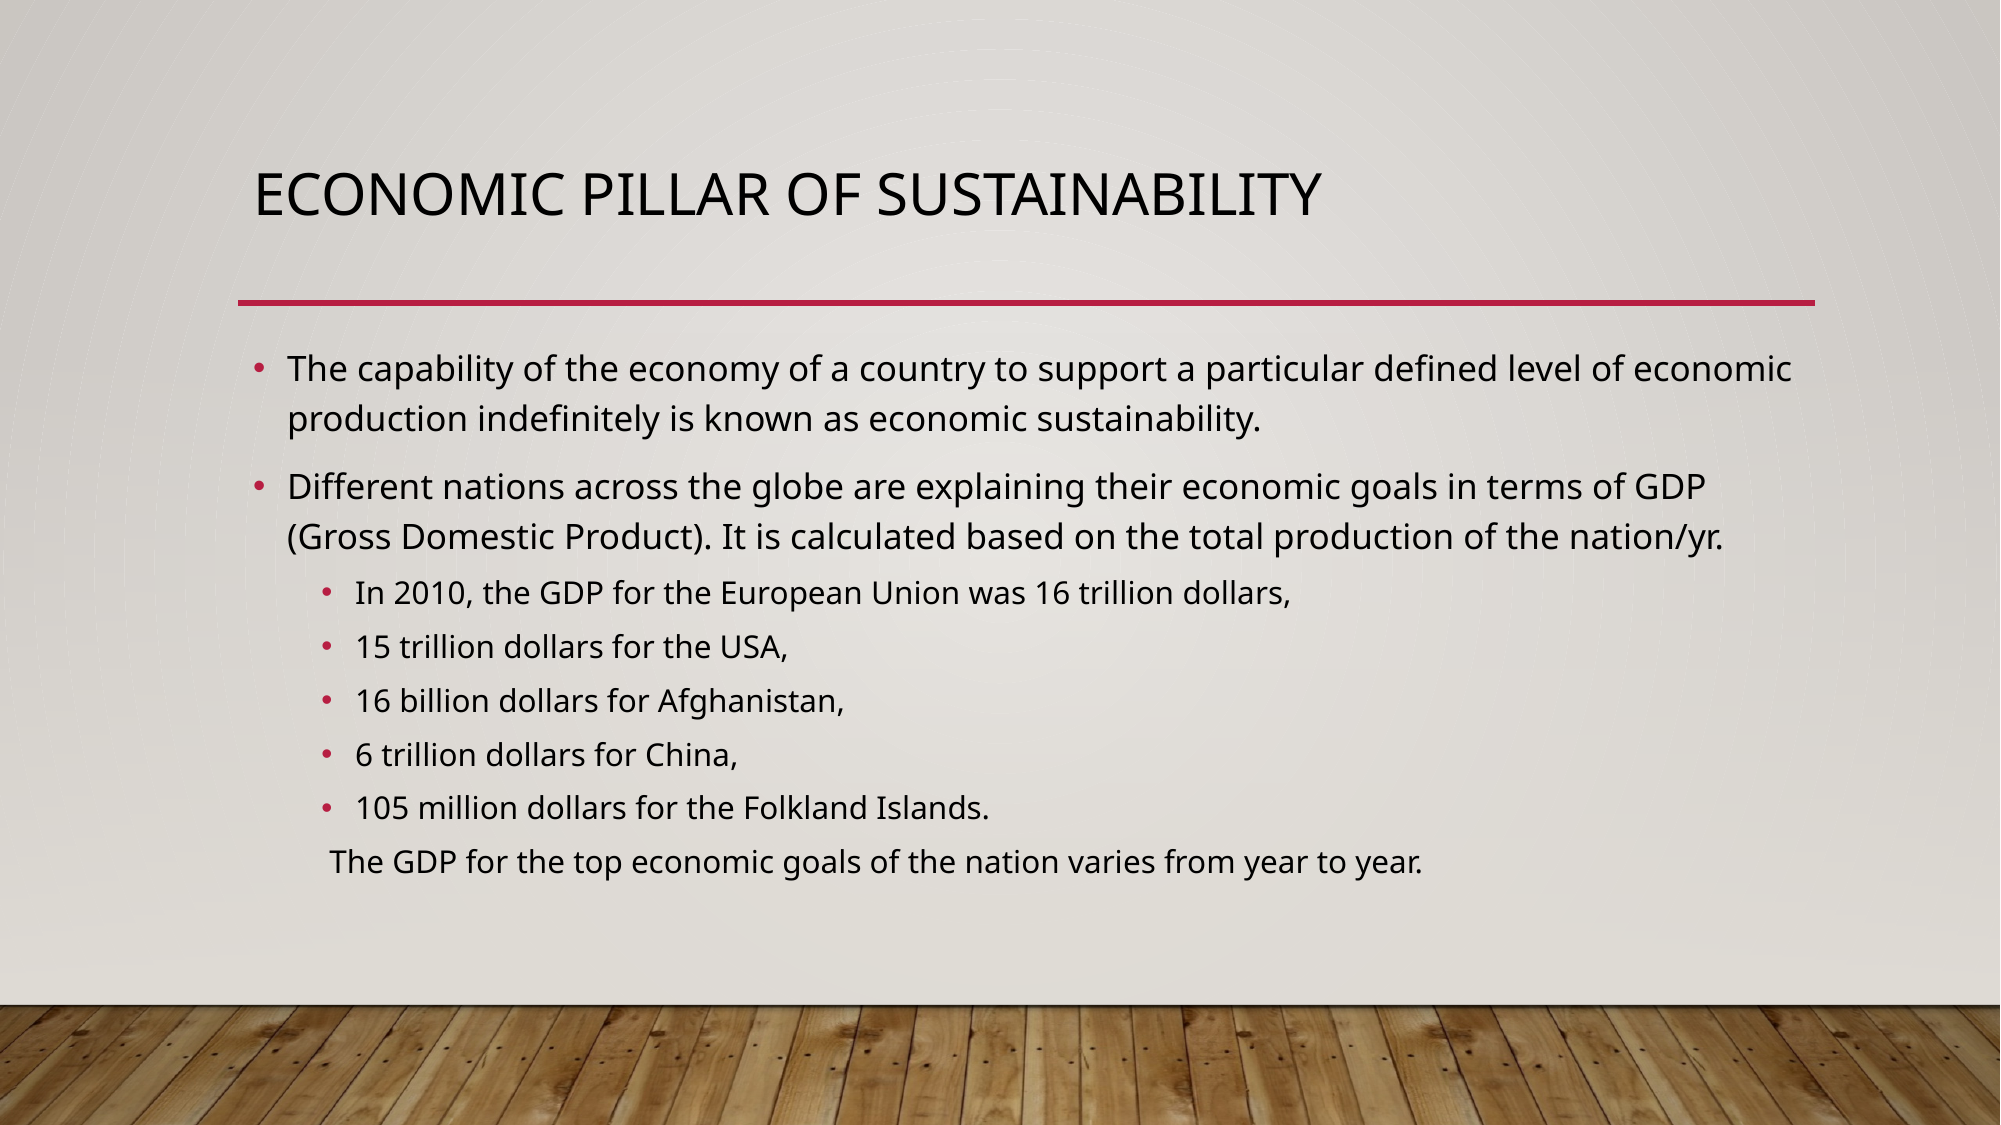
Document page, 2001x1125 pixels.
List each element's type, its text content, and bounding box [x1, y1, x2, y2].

list The capability of the economy of a country to support a particular defined level of economic production indefinitely is known as economic sustainability. Different nations across the globe are explaining their economic goals in terms of GDP (Gross Domestic Product). It is calculated based on the total production of the nation/yr. In 2010, the GDP for the European Union was 16 trillion dollars, 15 trillion dollars for the USA, 16 billion dollars for Afghanistan, 6 trillion dollars for China, 105 million dollars for the Folkland Islands. The GDP for the top economic goals of the nation varies from year to year. [238, 330, 1814, 897]
title Economic pillar of Sustainability [238, 158, 1814, 330]
picture [0, 1005, 2000, 1125]
